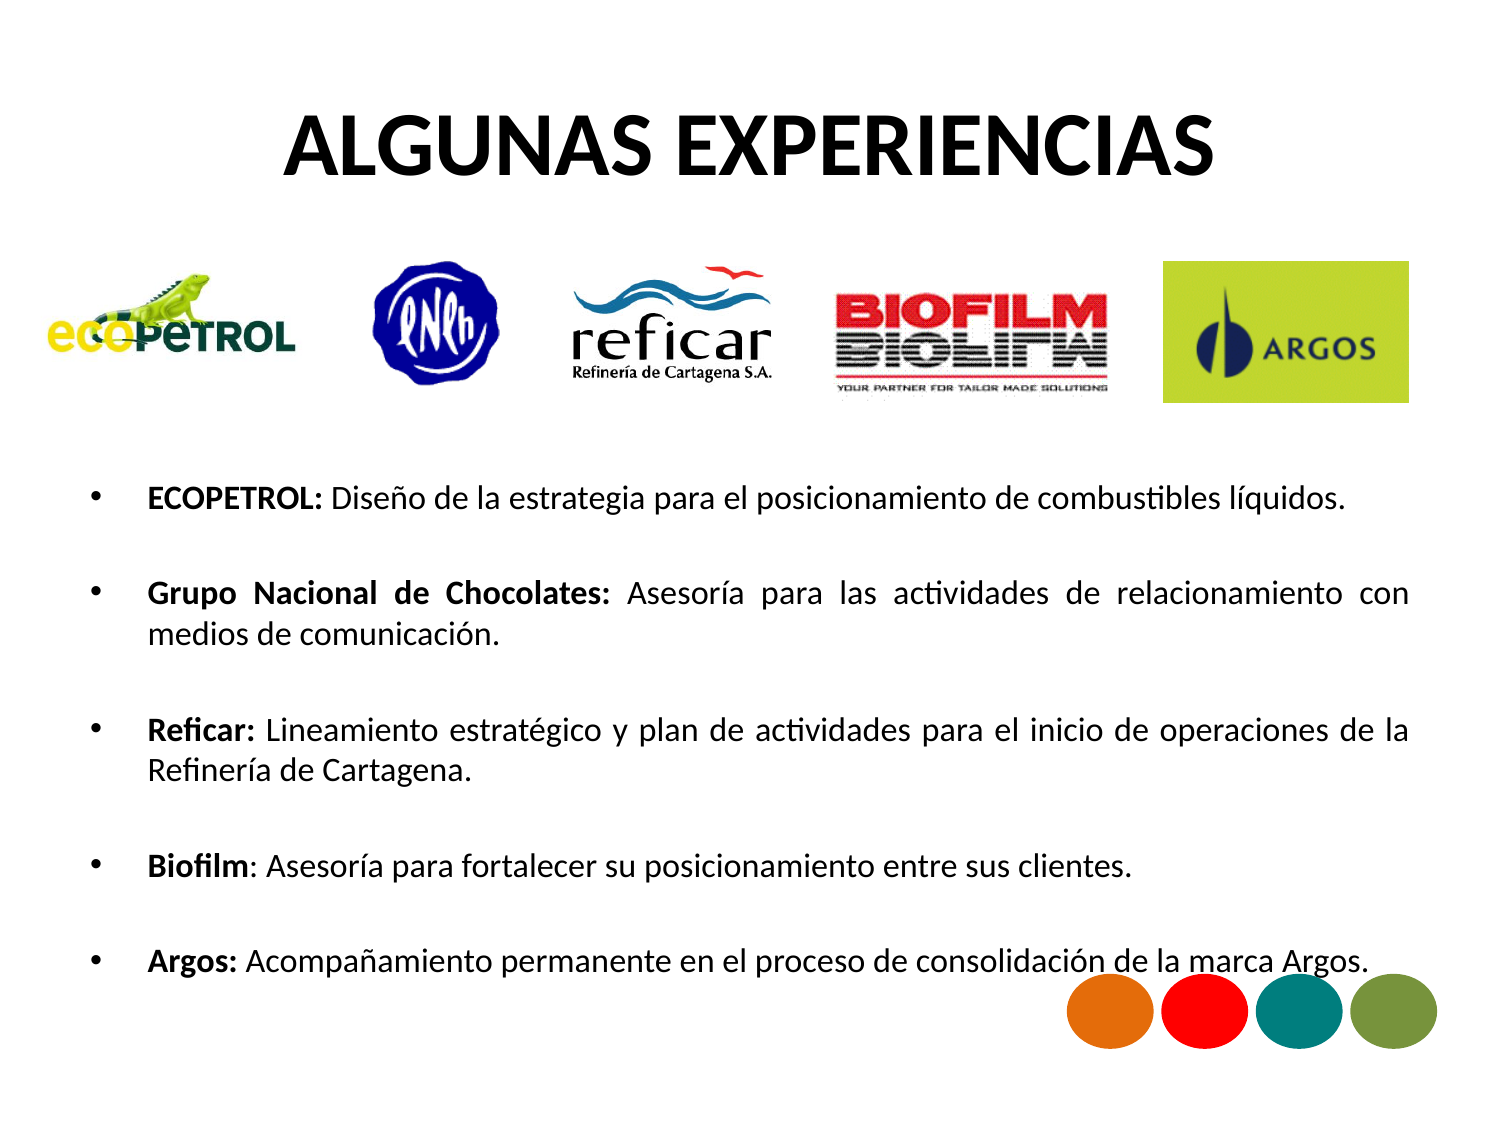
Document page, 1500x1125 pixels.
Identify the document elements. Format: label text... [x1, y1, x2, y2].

picture [29, 202, 314, 421]
picture [537, 258, 803, 392]
picture [820, 282, 1121, 404]
text_box [1161, 973, 1249, 1049]
picture [371, 261, 500, 387]
list ECOPETROL: Diseño de la estrategia para el posicionamiento de combustibles líquidos. Grupo Nacional de Chocolates: Asesoría para las actividades de relacionamiento con medios de comunicación. Reficar: Lineamiento estratégico y plan de actividades para el inicio de operaciones de la Refinería de Cartagena. Biofilm: Asesoría para fortalecer su posicionamiento entre sus clientes. Argos: Acompañamiento permanente en el proceso de consolidación de la marca Argos. [75, 351, 1425, 1094]
title ALGUNAS EXPERIENCIAS [75, 45, 1425, 233]
text_box [1350, 973, 1438, 1049]
picture [1163, 261, 1409, 403]
text_box [1066, 973, 1154, 1049]
text_box [1255, 973, 1343, 1049]
